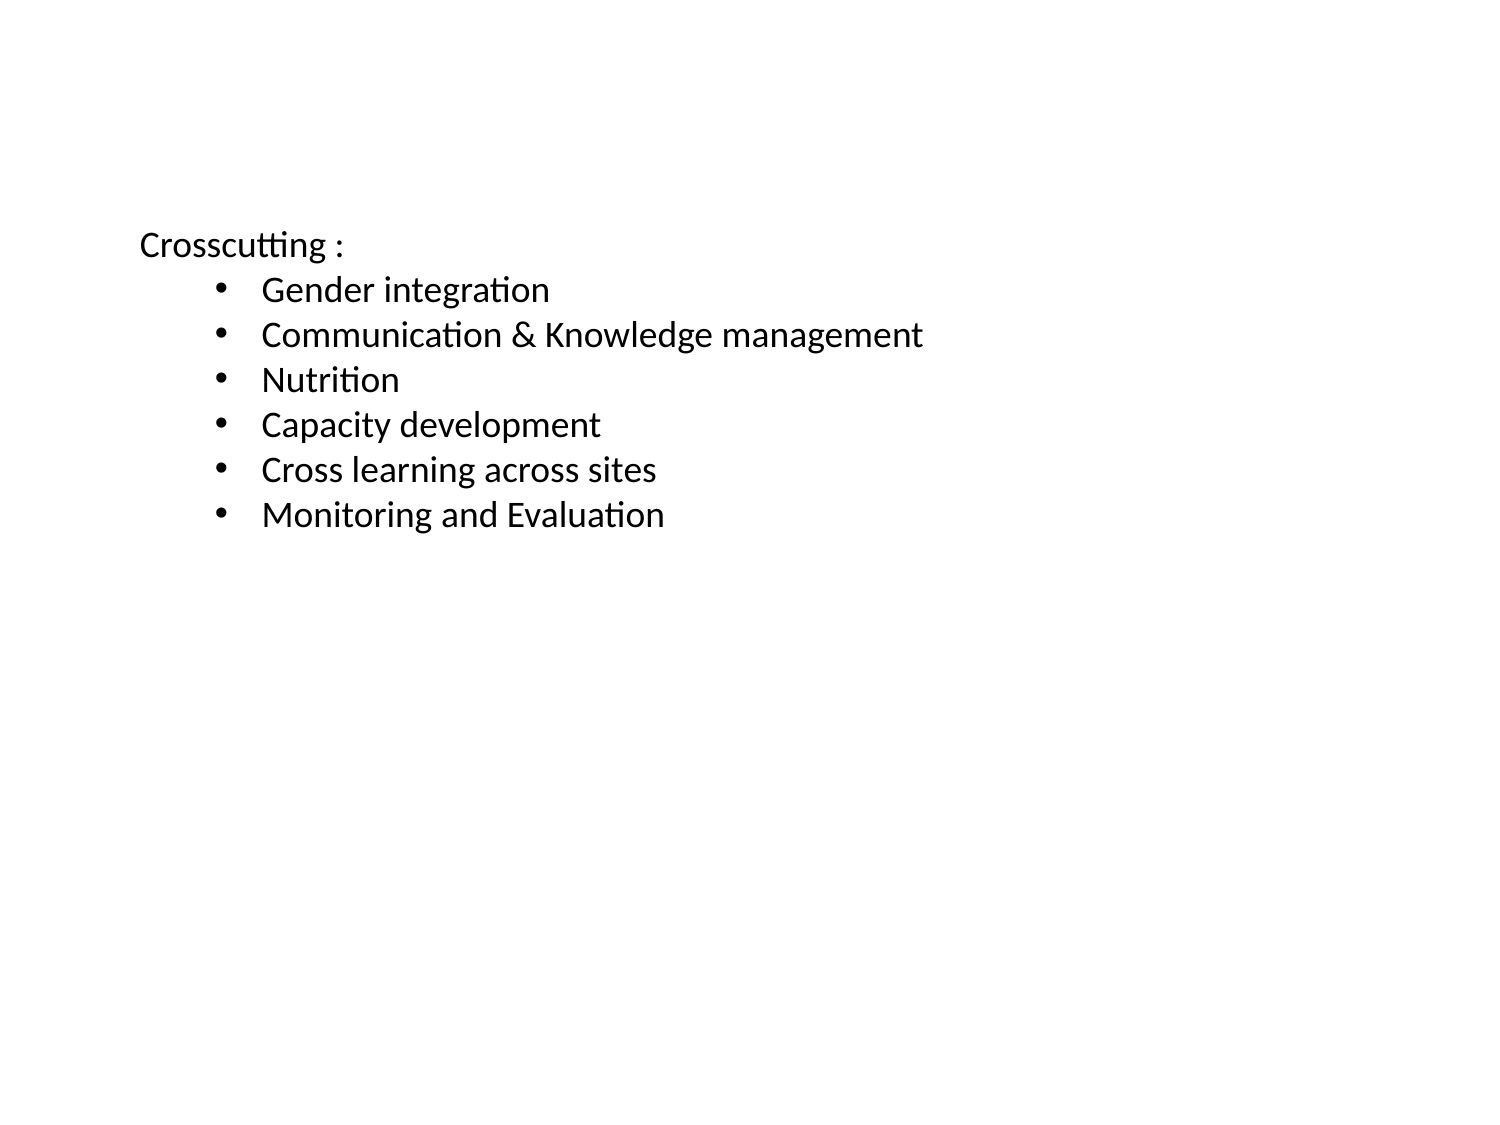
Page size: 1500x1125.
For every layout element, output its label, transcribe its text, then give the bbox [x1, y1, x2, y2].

text_box Crosscutting : Gender integration Communication & Knowledge management Nutrition Capacity development Cross learning across sites Monitoring and Evaluation [125, 212, 1075, 543]
